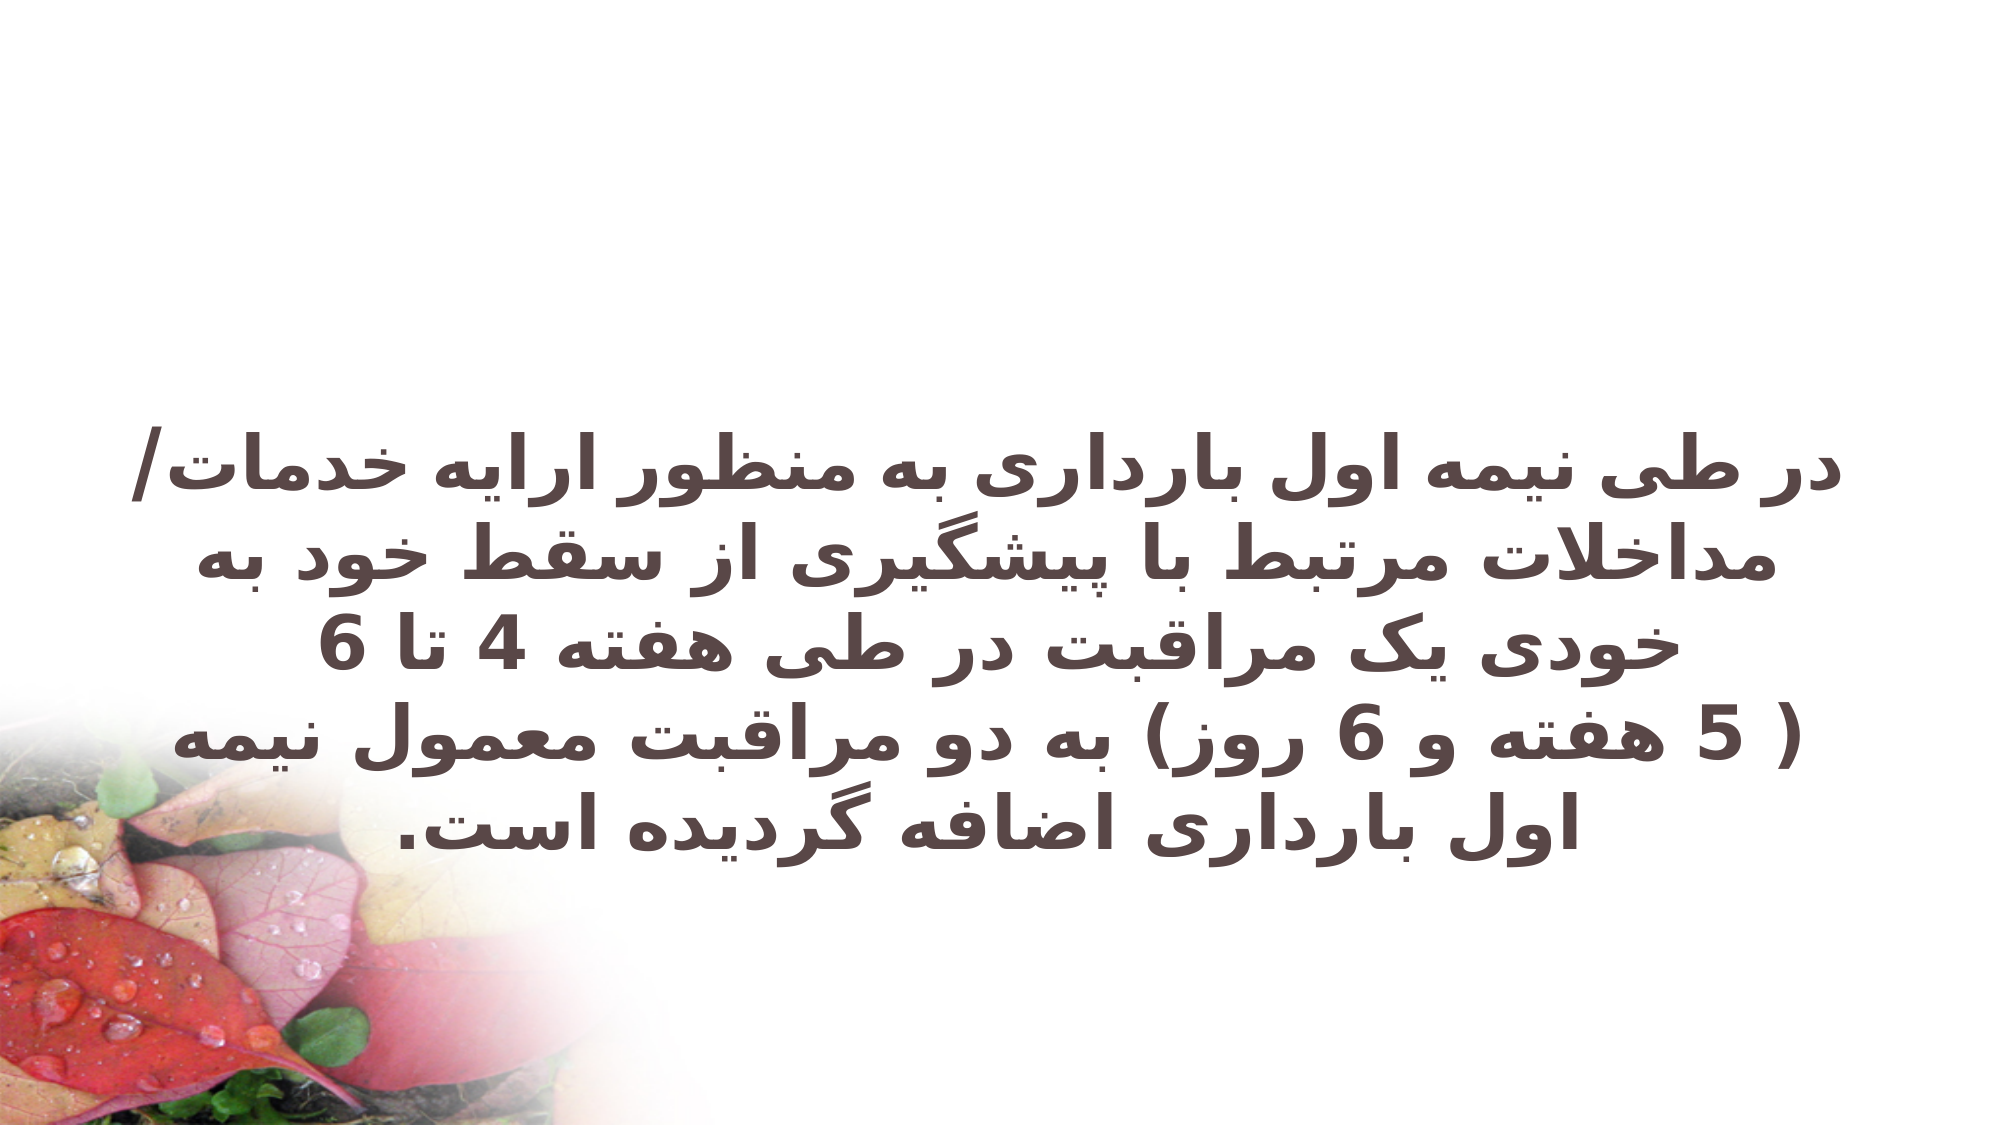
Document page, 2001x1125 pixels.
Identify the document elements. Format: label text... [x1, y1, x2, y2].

picture [0, 107, 1813, 1125]
text_box در طی نیمه اول بارداری به منظور ارایه خدمات/ مداخلات مرتبط با پیشگیری از سقط خود به خودی یک مراقبت در طی هفته 4 تا 6 ( 5 هفته و 6 روز) به دو مراقبت معمول نیمه اول بارداری اضافه گردیده است. [110, 407, 1866, 872]
